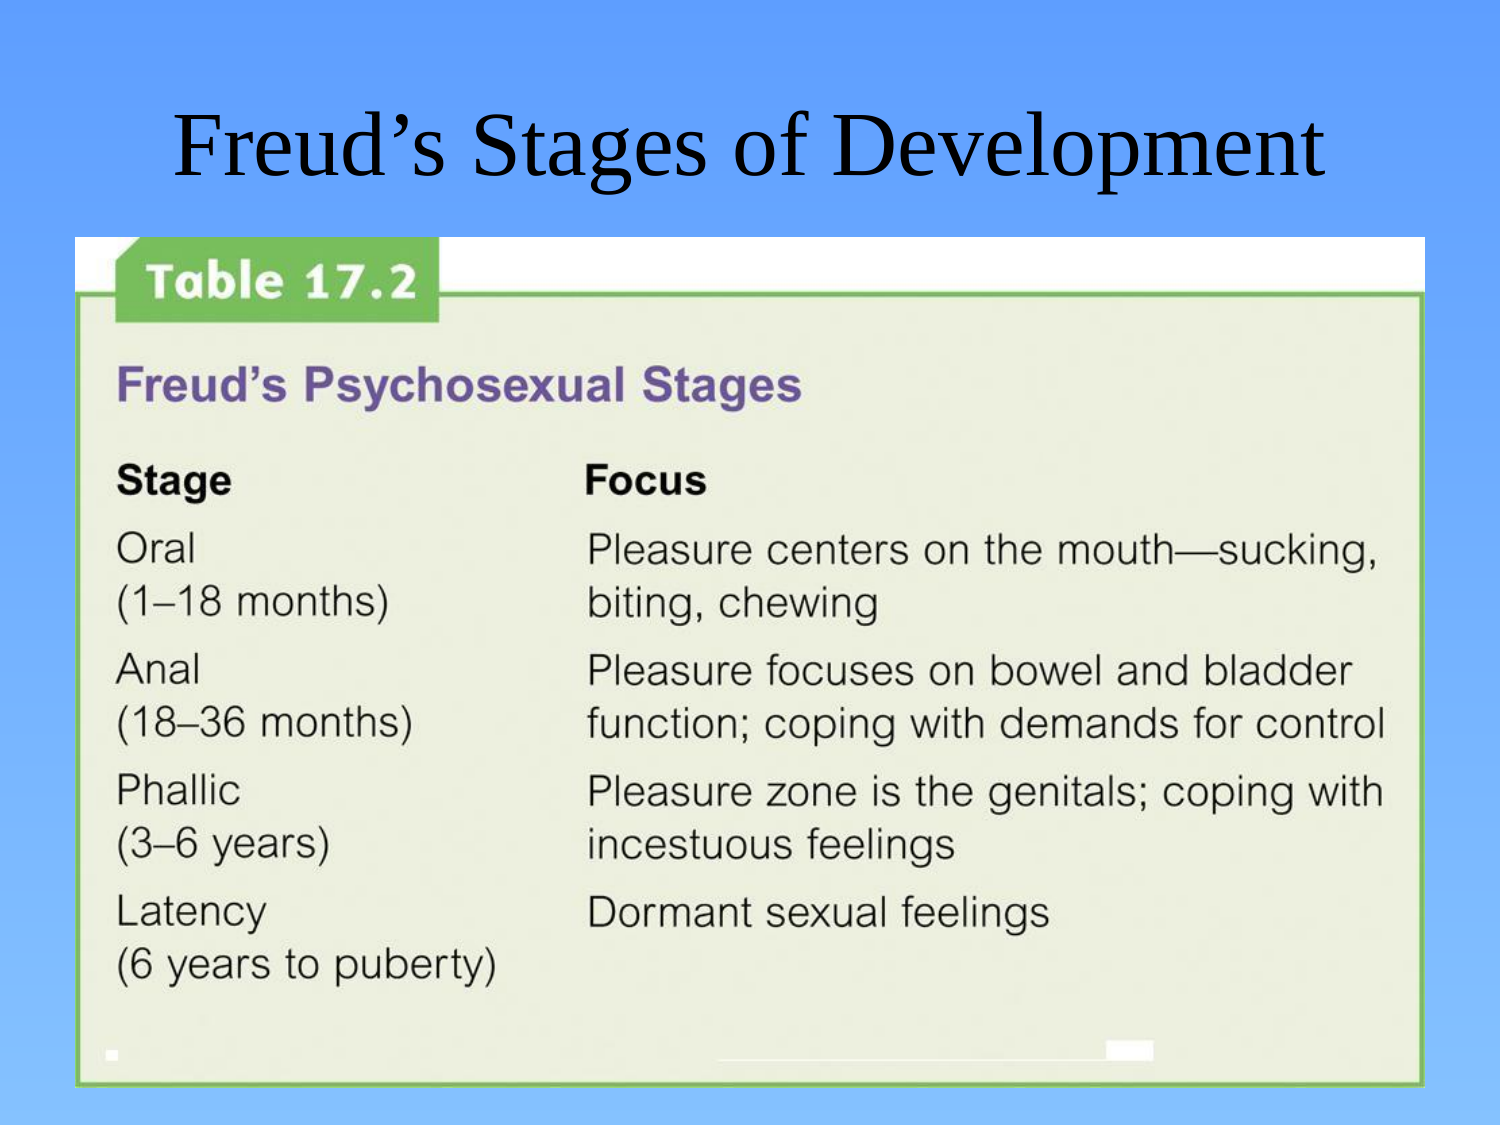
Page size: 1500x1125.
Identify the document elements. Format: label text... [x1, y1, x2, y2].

picture [74, 236, 1426, 1088]
title Freud’s Stages of Development [74, 44, 1426, 233]
